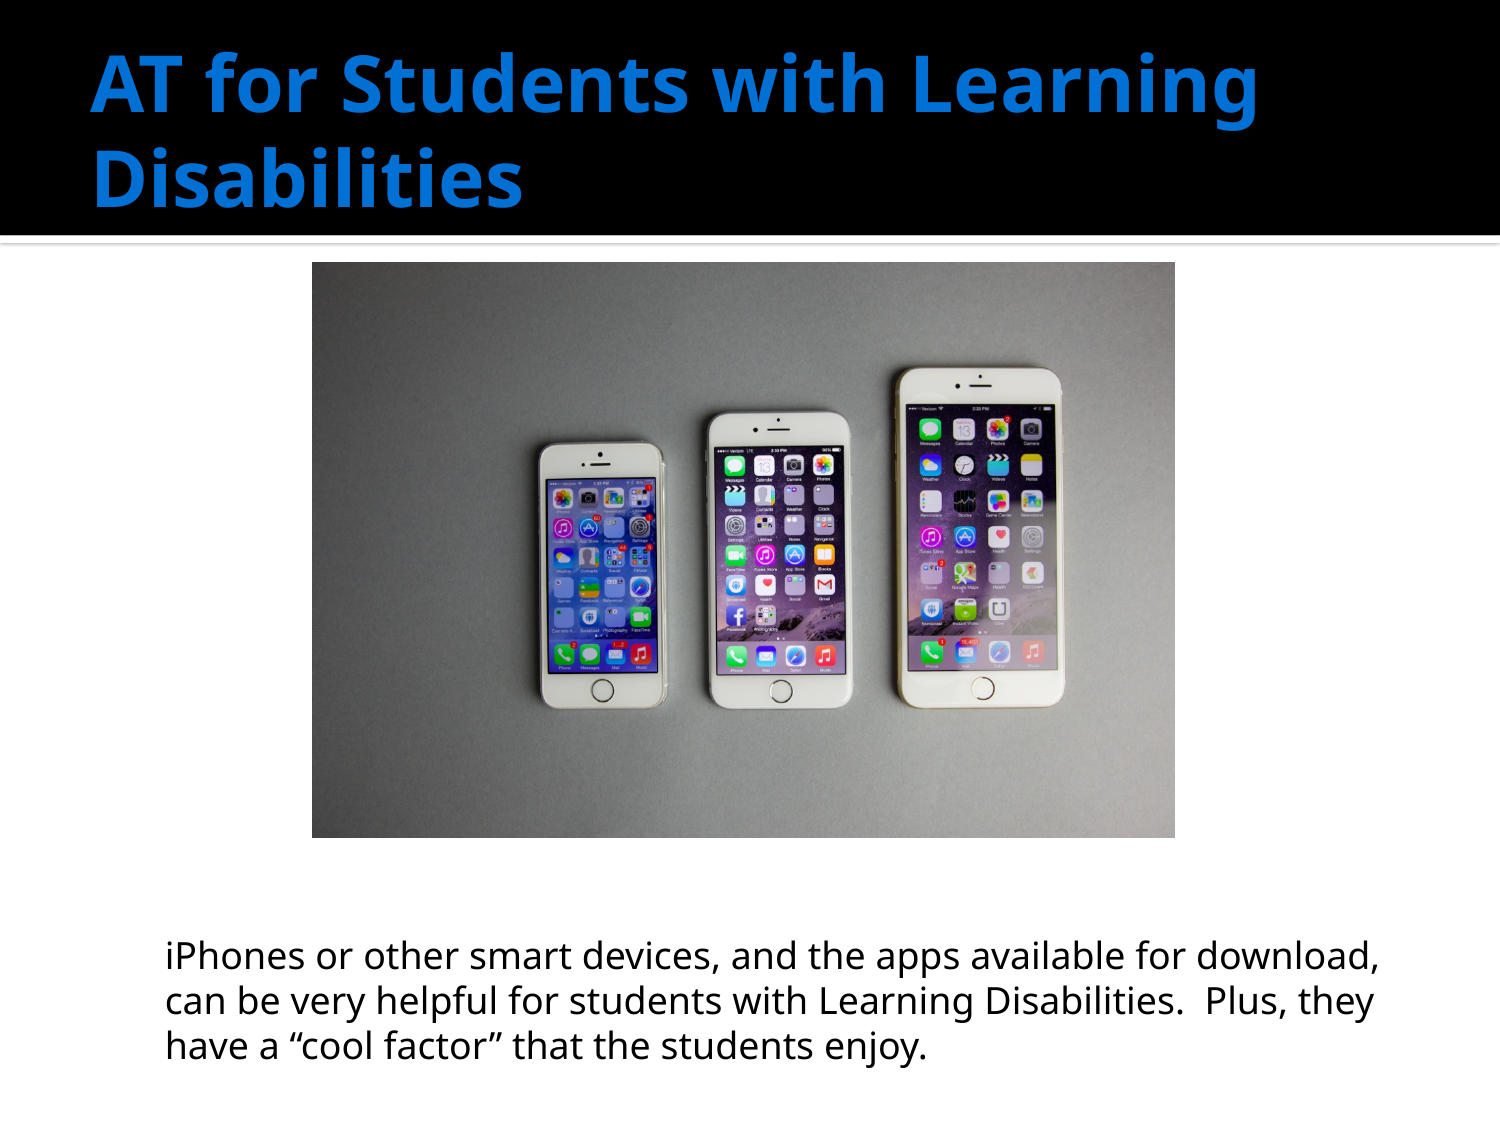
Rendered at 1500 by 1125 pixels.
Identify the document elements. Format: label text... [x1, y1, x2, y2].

title AT for Students with Learning Disabilities [75, 25, 1425, 231]
text_box iPhones or other smart devices, and the apps available for download, can be very helpful for students with Learning Disabilities. Plus, they have a “cool factor” that the students enjoy. [150, 924, 1400, 1075]
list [312, 262, 1175, 838]
